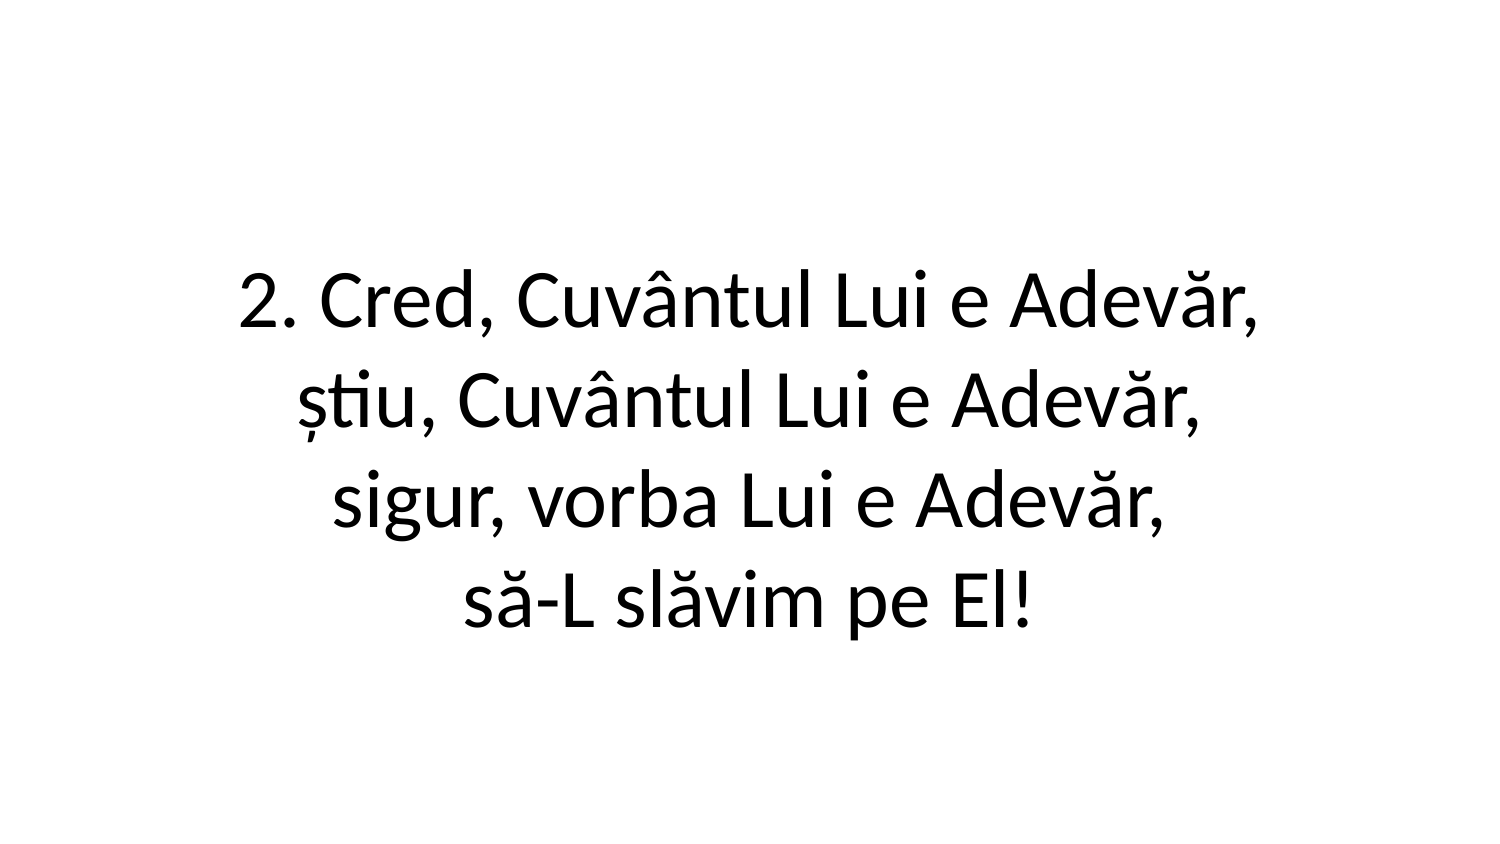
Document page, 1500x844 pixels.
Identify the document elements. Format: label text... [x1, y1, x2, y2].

text_box 2. Cred, Cuvântul Lui e Adevăr, știu, Cuvântul Lui e Adevăr, sigur, vorba Lui e Adevăr, să-L slăvim pe El! [222, 192, 1278, 652]
